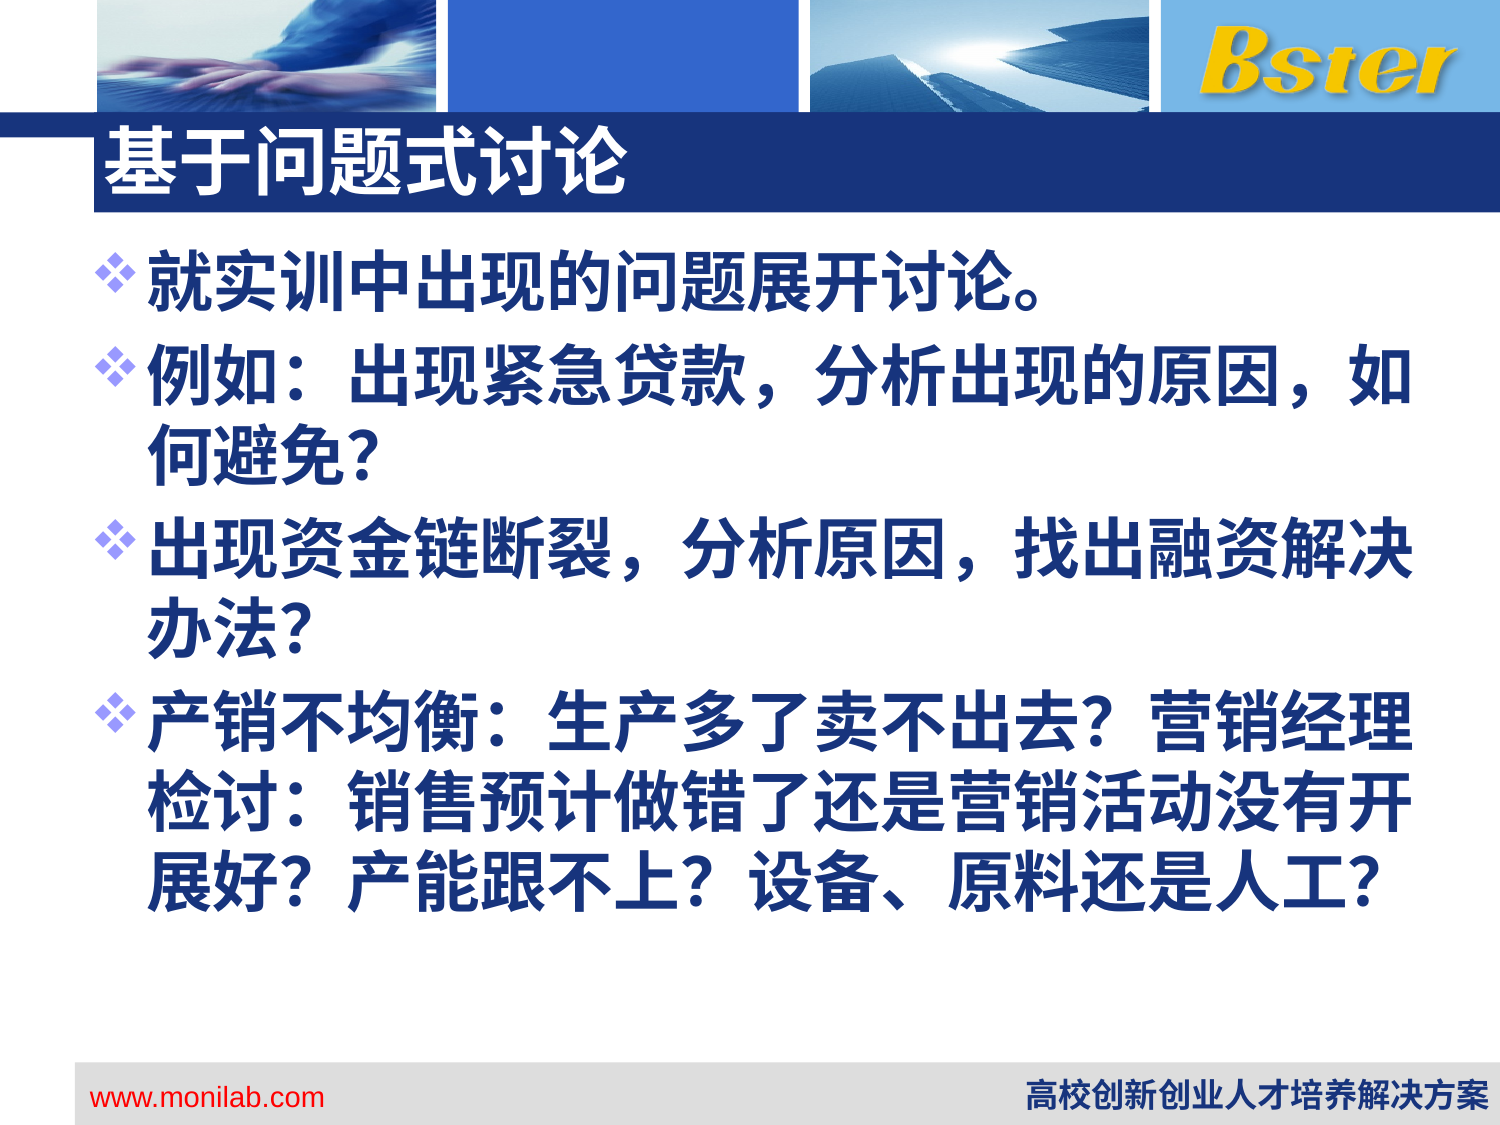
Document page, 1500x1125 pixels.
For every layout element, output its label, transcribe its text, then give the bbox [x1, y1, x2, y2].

title 基于问题式讨论 [88, 113, 1369, 206]
picture [97, 0, 437, 112]
picture [810, 0, 1150, 112]
picture [1199, 26, 1458, 94]
list 就实训中出现的问题展开讨论。 例如：出现紧急贷款，分析出现的原因，如何避免？ 出现资金链断裂，分析原因，找出融资解决办法？ 产销不均衡：生产多了卖不出去？营销经理检讨：销售预计做错了还是营销活动没有开展好？产能跟不上？设备、原料还是人工？ [74, 232, 1454, 1034]
